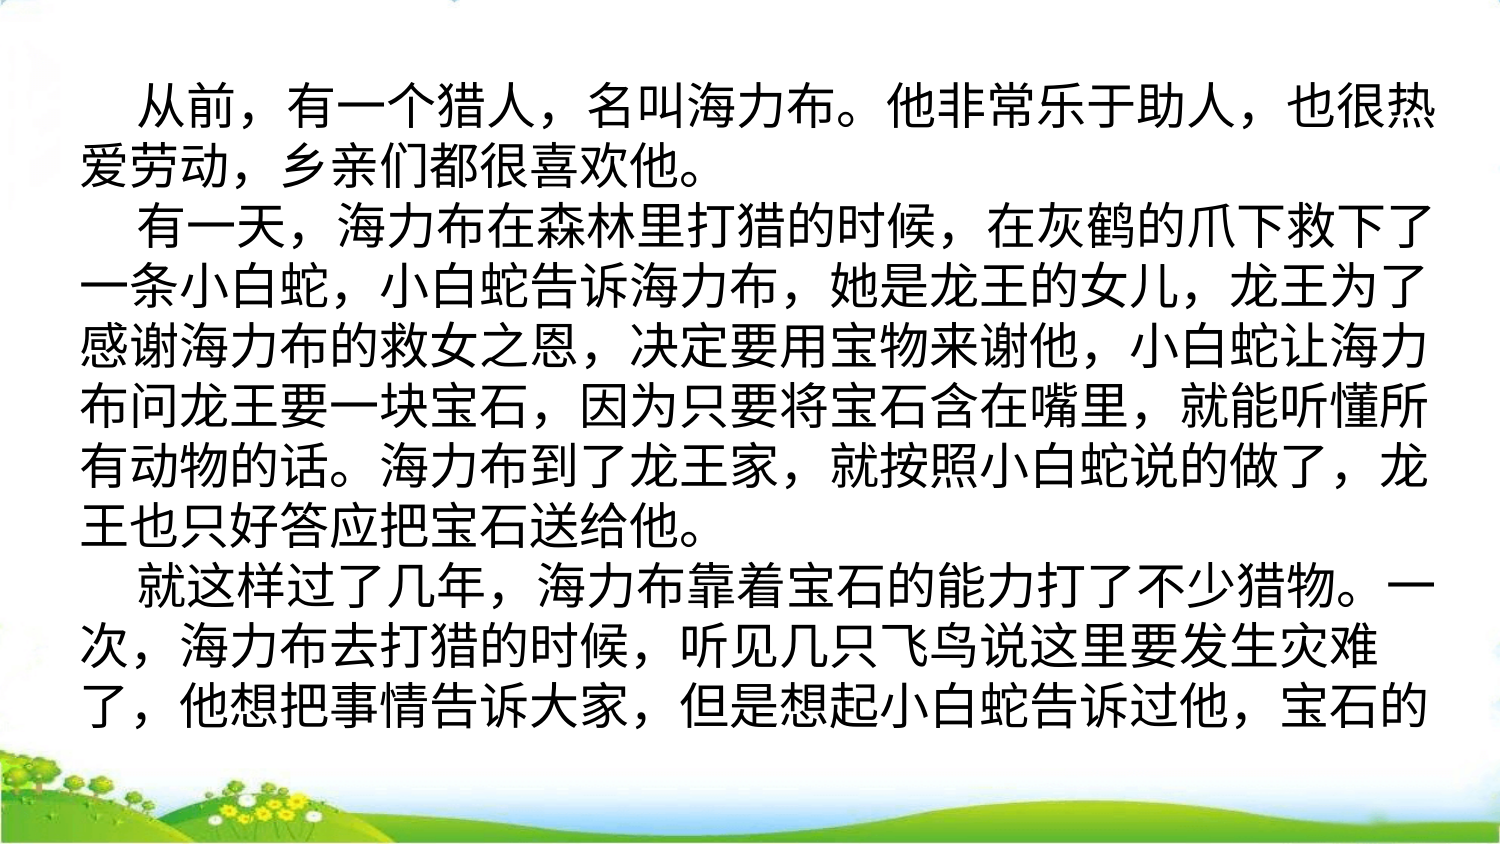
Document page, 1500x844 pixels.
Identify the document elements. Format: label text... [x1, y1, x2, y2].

picture [0, 0, 1500, 844]
text_box 从前，有一个猎人，名叫海力布。他非常乐于助人，也很热爱劳动，乡亲们都很喜欢他。 有一天，海力布在森林里打猎的时候，在灰鹤的爪下救下了一条小白蛇，小白蛇告诉海力布，她是龙王的女儿，龙王为了感谢海力布的救女之恩，决定要用宝物来谢他，小白蛇让海力布问龙王要一块宝石，因为只要将宝石含在嘴里，就能听懂所有动物的话。海力布到了龙王家，就按照小白蛇说的做了，龙王也只好答应把宝石送给他。 就这样过了几年，海力布靠着宝石的能力打了不少猎物。一次，海力布去打猎的时候，听见几只飞鸟说这里要发生灾难了，他想把事情告诉大家，但是想起小白蛇告诉过他，宝石的 [64, 67, 1471, 743]
